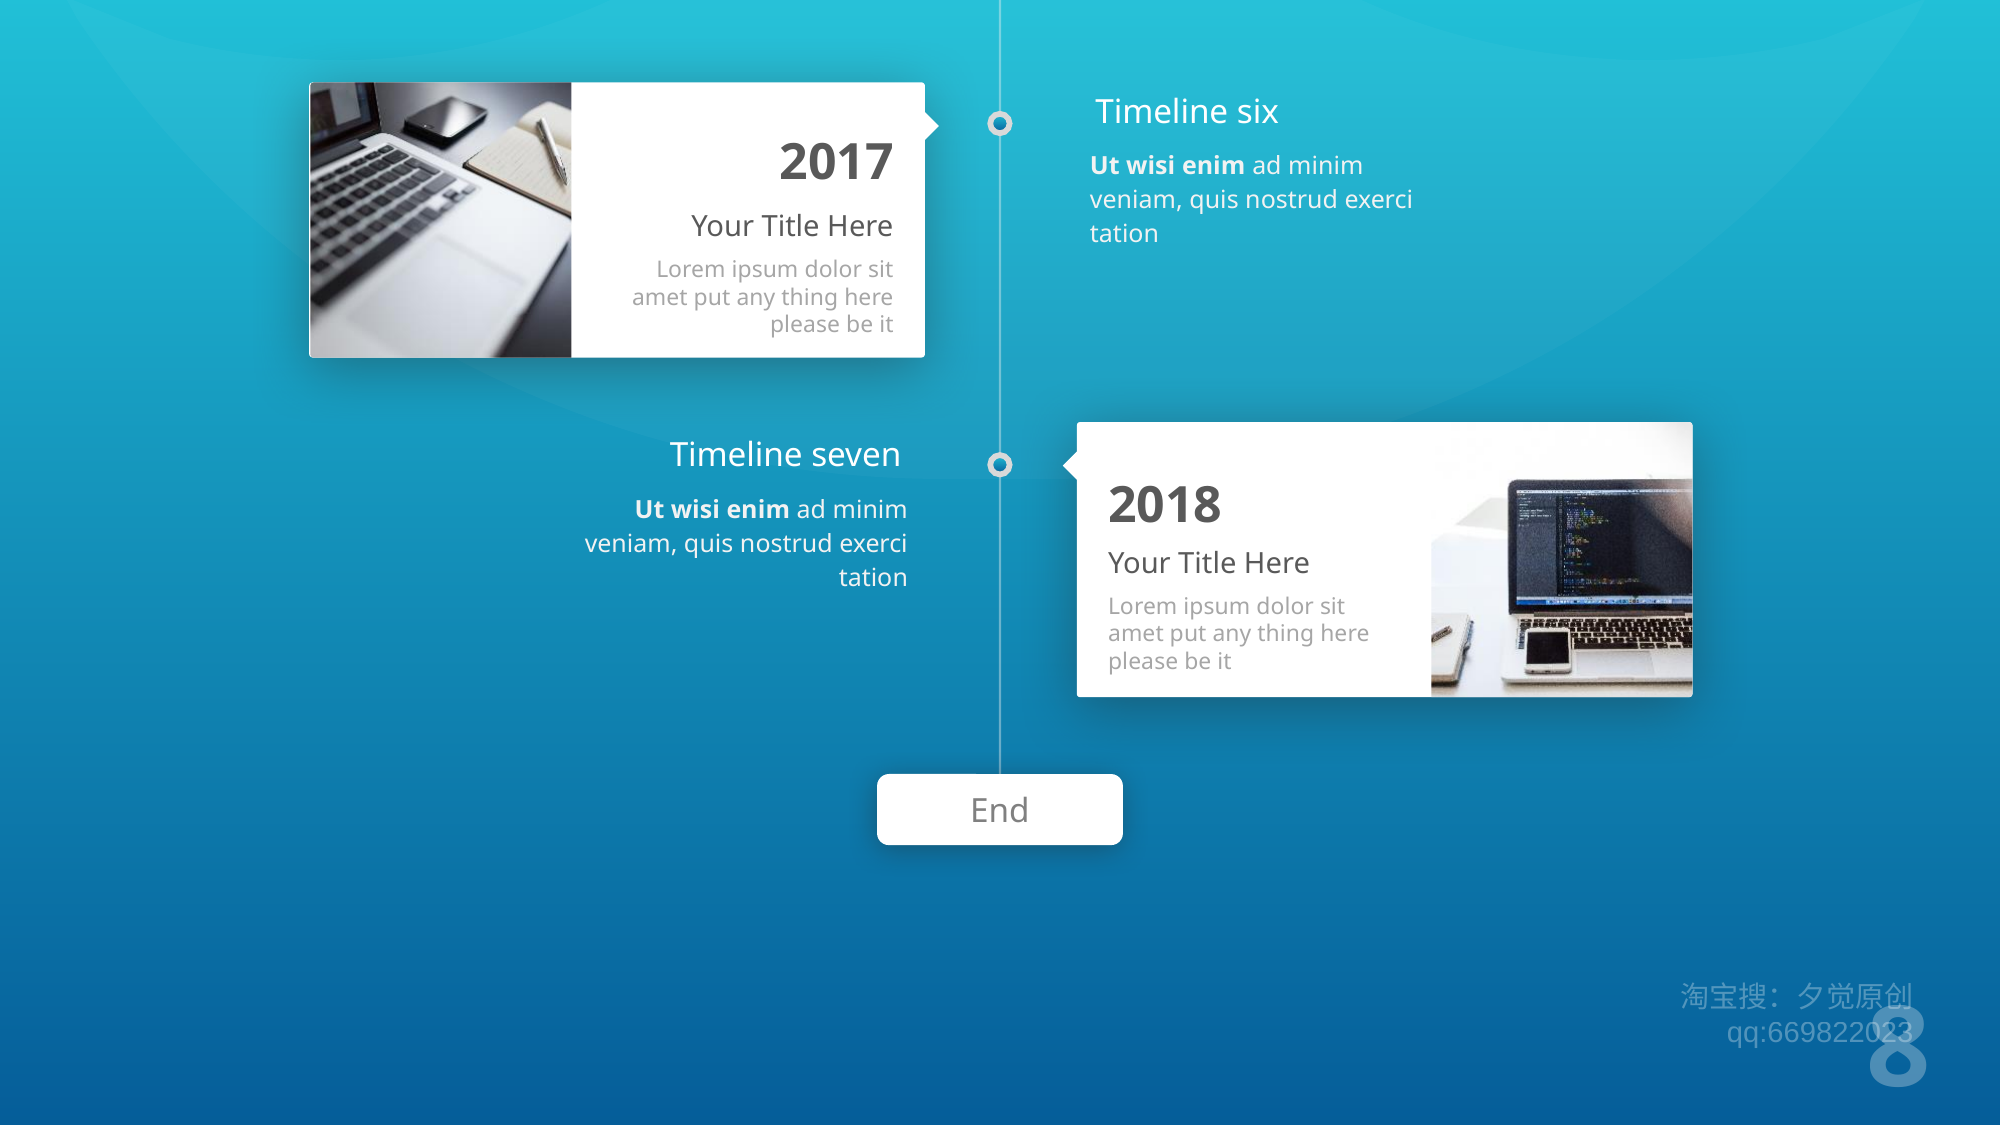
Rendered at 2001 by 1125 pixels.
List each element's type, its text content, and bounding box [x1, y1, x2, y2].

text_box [572, 82, 939, 358]
text_box [1001, 113, 1011, 134]
text_box End [875, 772, 1124, 847]
picture [1431, 422, 1693, 698]
text_box [989, 454, 999, 476]
text_box [1001, 454, 1011, 476]
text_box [524, 426, 923, 577]
text_box [989, 112, 999, 134]
text_box 淘宝搜：夕觉原创 qq:669822023 [1664, 971, 1929, 1056]
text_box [1075, 82, 1475, 233]
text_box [1062, 422, 1431, 698]
picture [310, 82, 572, 358]
